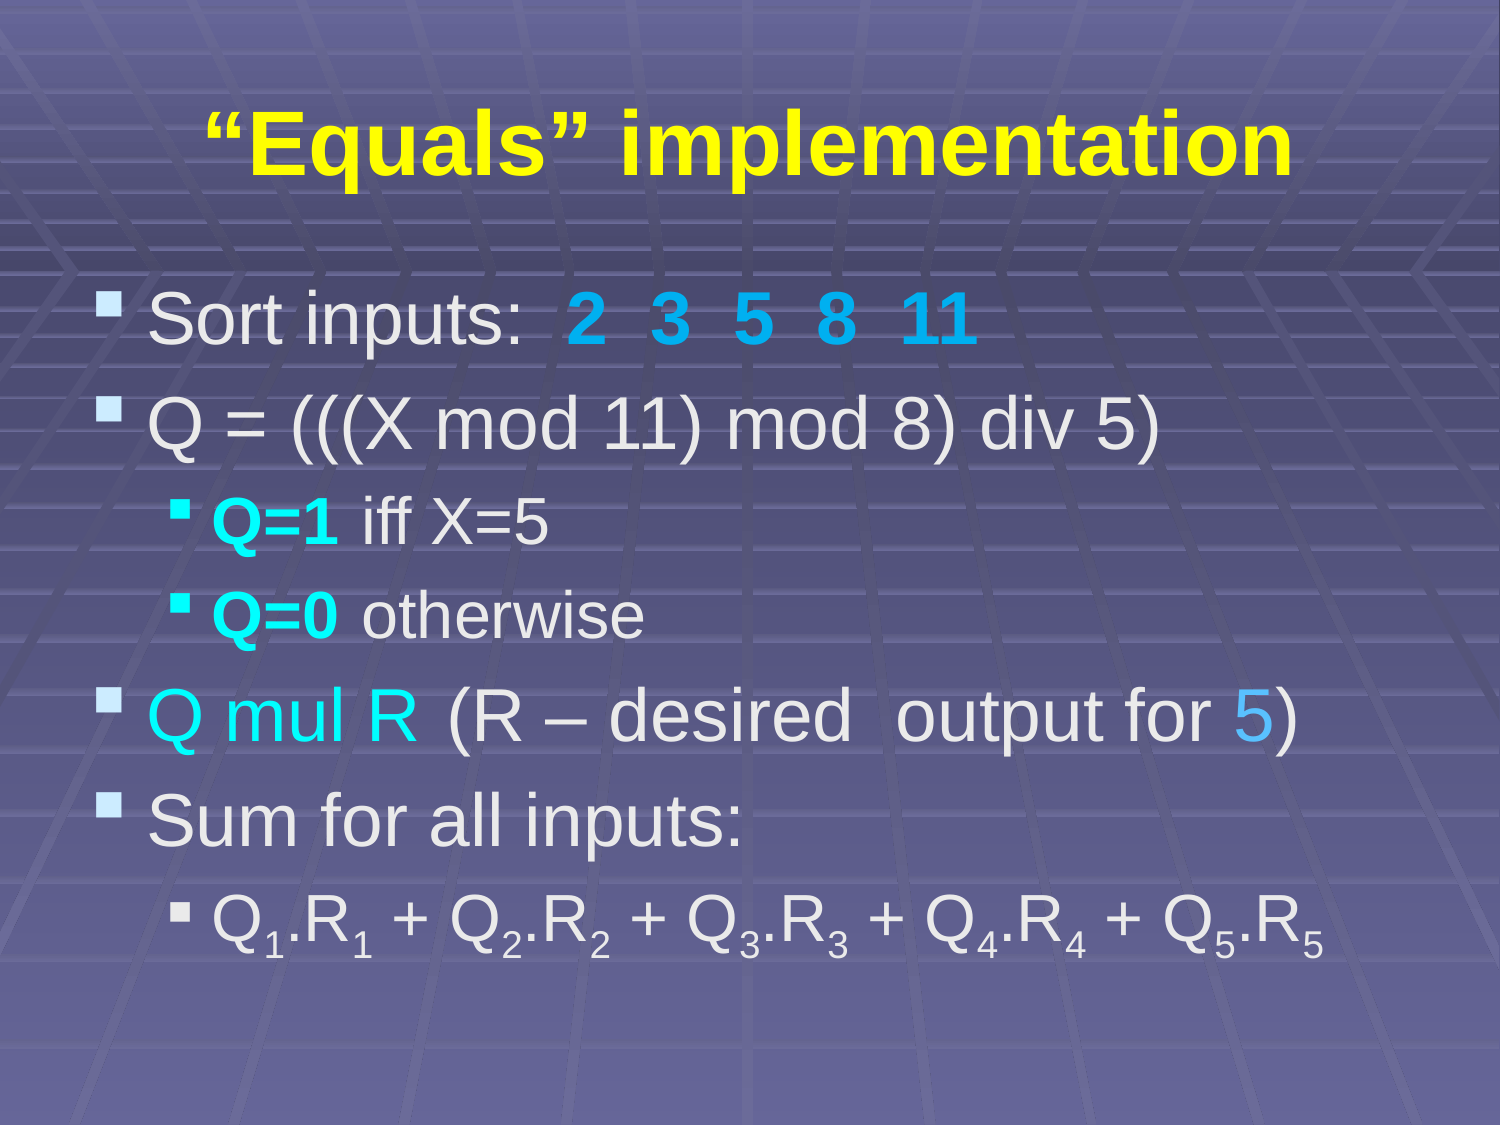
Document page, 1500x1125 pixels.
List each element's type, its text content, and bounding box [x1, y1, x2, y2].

title “Equals” implementation [74, 44, 1425, 233]
list Sort inputs: 2 3 5 8 11 Q = (((X mod 11) mod 8) div 5) Q=1 iff X=5 Q=0 otherwise Q mul R (R – desired output for 5) Sum for all inputs: Q1.R1 + Q2.R2 + Q3.R3 + Q4.R4 + Q5.R5 [74, 261, 1425, 1001]
